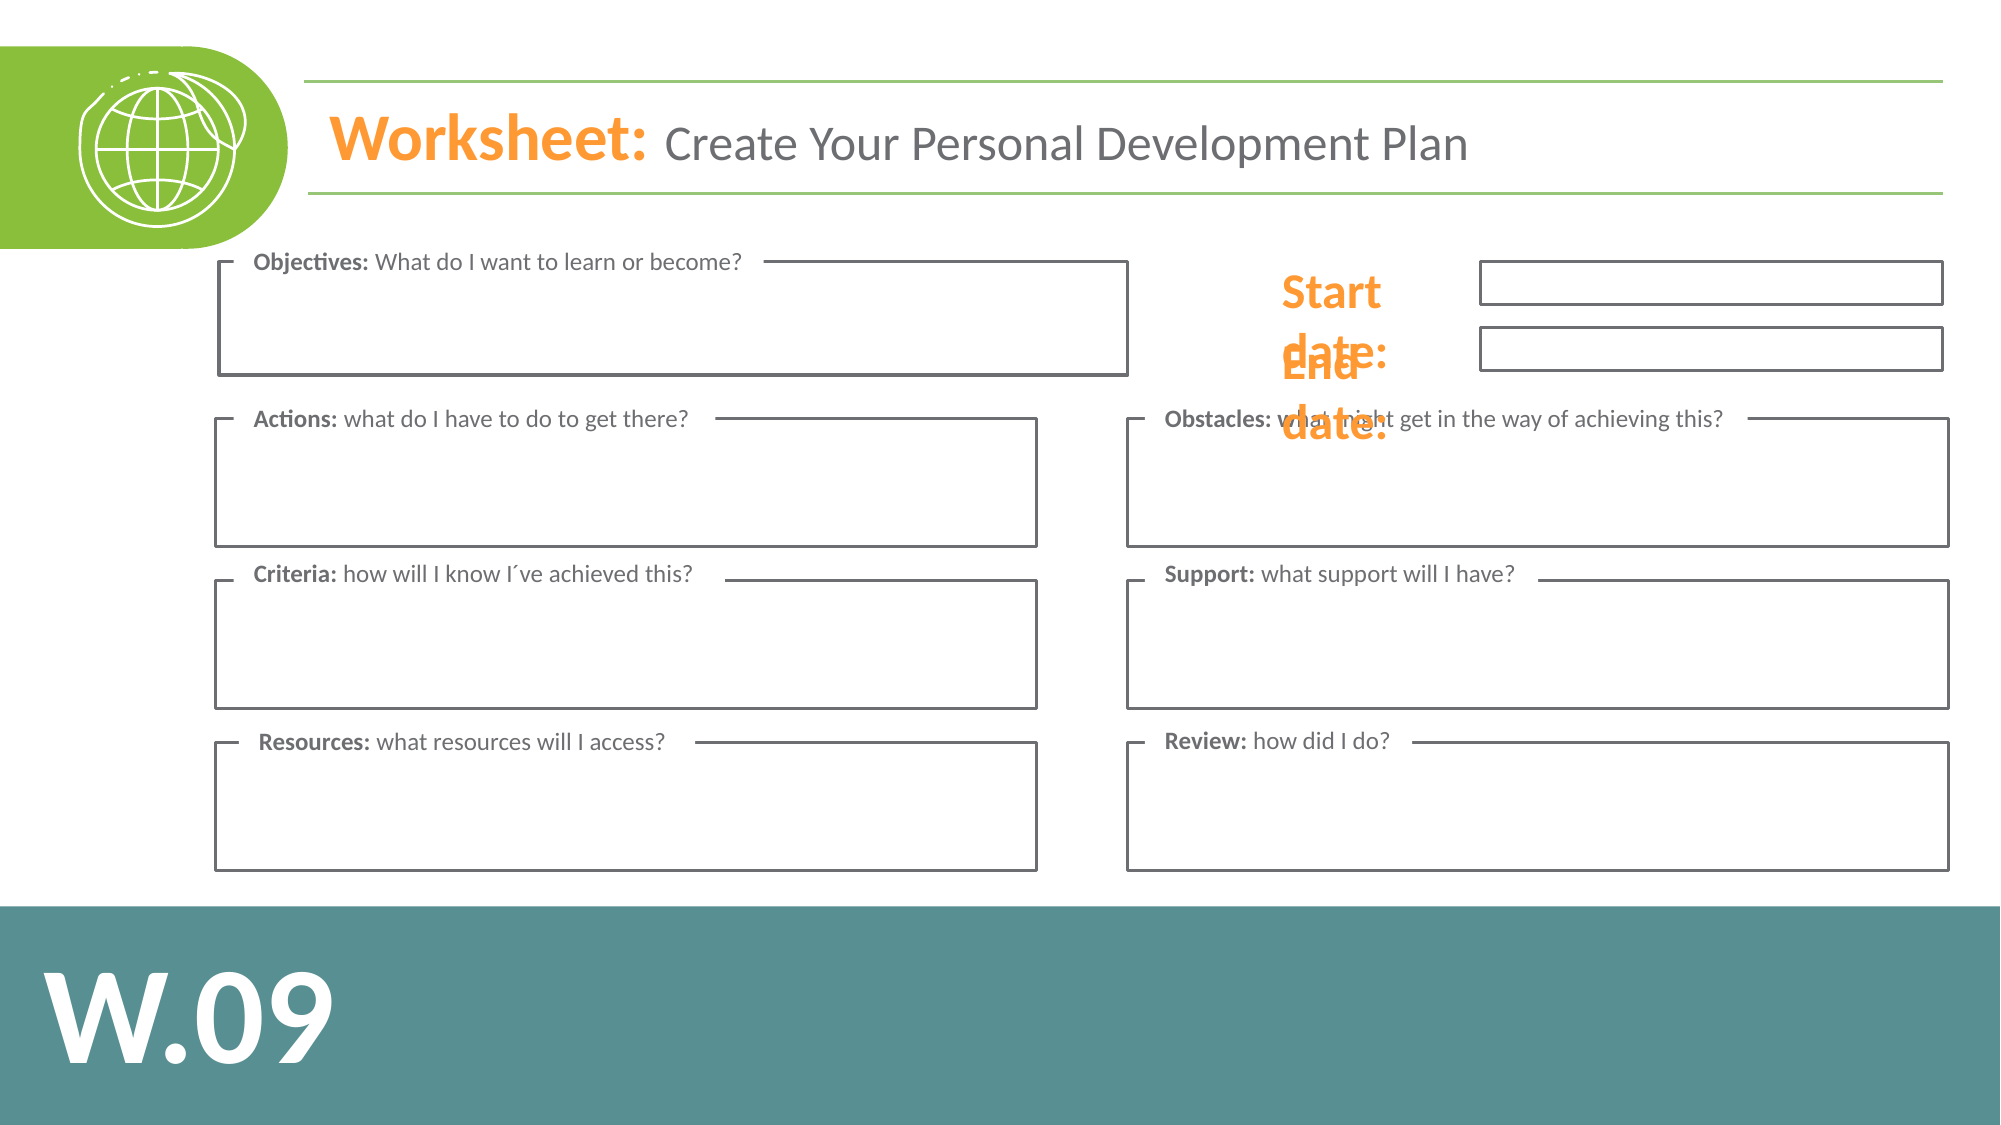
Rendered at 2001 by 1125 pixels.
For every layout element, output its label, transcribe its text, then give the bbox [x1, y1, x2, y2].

text_box Review: how did I do? [1144, 719, 1413, 772]
text_box Obstacles: what might get in the way of achieving this? [1144, 396, 1748, 440]
text_box [1127, 742, 1949, 871]
text_box [219, 261, 1128, 375]
text_box Worksheet: Create Your Personal Development Plan [309, 113, 1748, 176]
text_box [0, 906, 2000, 1125]
text_box Support: what support will I have? [1144, 551, 1539, 604]
text_box [215, 418, 1037, 547]
text_box Start date: [1261, 248, 1481, 318]
text_box Resources: what resources will I access? [238, 719, 696, 772]
text_box Actions: what do I have to do to get there? [233, 397, 716, 440]
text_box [79, 71, 246, 227]
text_box [215, 742, 1037, 871]
text_box W.09 [23, 957, 396, 1125]
text_box Criteria: how will I know I´ve achieved this? [233, 552, 725, 604]
text_box [0, 46, 288, 249]
text_box Objectives: What do I want to learn or become? [233, 239, 764, 283]
text_box End date: [1261, 319, 1481, 389]
text_box [1127, 418, 1949, 547]
text_box [1127, 580, 1949, 709]
text_box [215, 580, 1037, 709]
text_box [1481, 327, 1943, 371]
text_box [1480, 261, 1943, 305]
